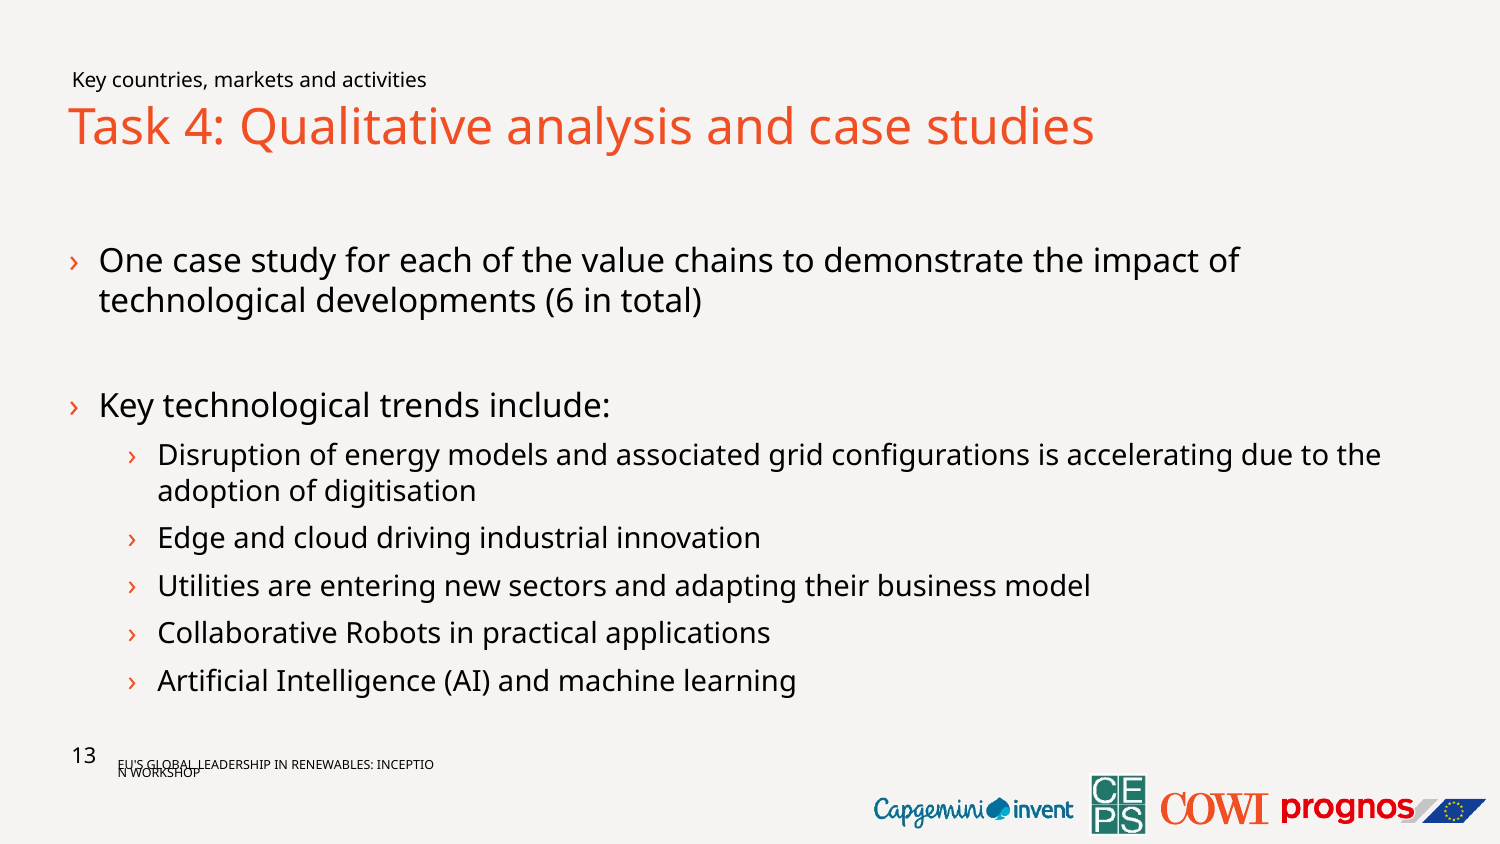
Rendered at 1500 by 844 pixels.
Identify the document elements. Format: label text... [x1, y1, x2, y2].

list Key countries, markets and activities [68, 66, 1432, 99]
picture [1089, 773, 1147, 836]
slide_number 13 [29, 733, 97, 796]
picture [871, 793, 1076, 831]
picture [1282, 797, 1487, 836]
list One case study for each of the value chains to demonstrate the impact of technological developments (6 in total) Key technological trends include: Disruption of energy models and associated grid configurations is accelerating due to the adoption of digitisation Edge and cloud driving industrial innovation Utilities are entering new sectors and adapting their business model Collaborative Robots in practical applications Artificial Intelligence (AI) and machine learning [68, 239, 1432, 703]
footer EU's global leadership in renewables: Inception workshop [117, 762, 439, 774]
title Task 4: Qualitative analysis and case studies [68, 100, 1432, 212]
